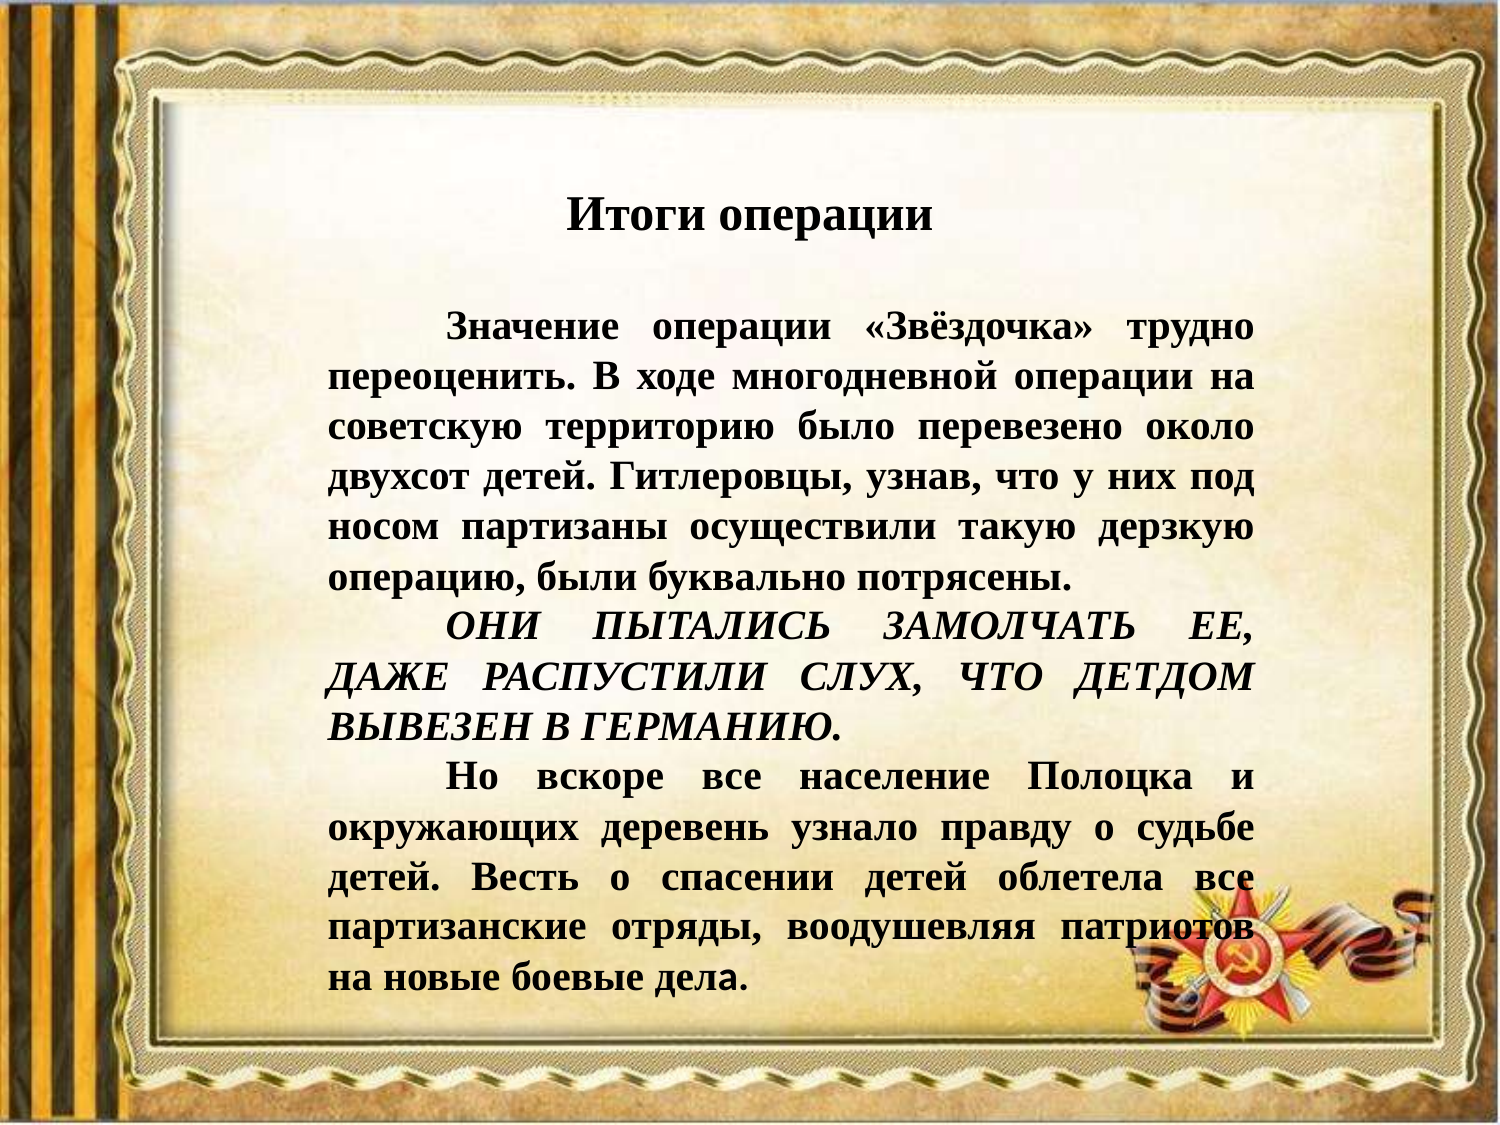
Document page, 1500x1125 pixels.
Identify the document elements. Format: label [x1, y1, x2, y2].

list [0, 0, 1500, 1125]
